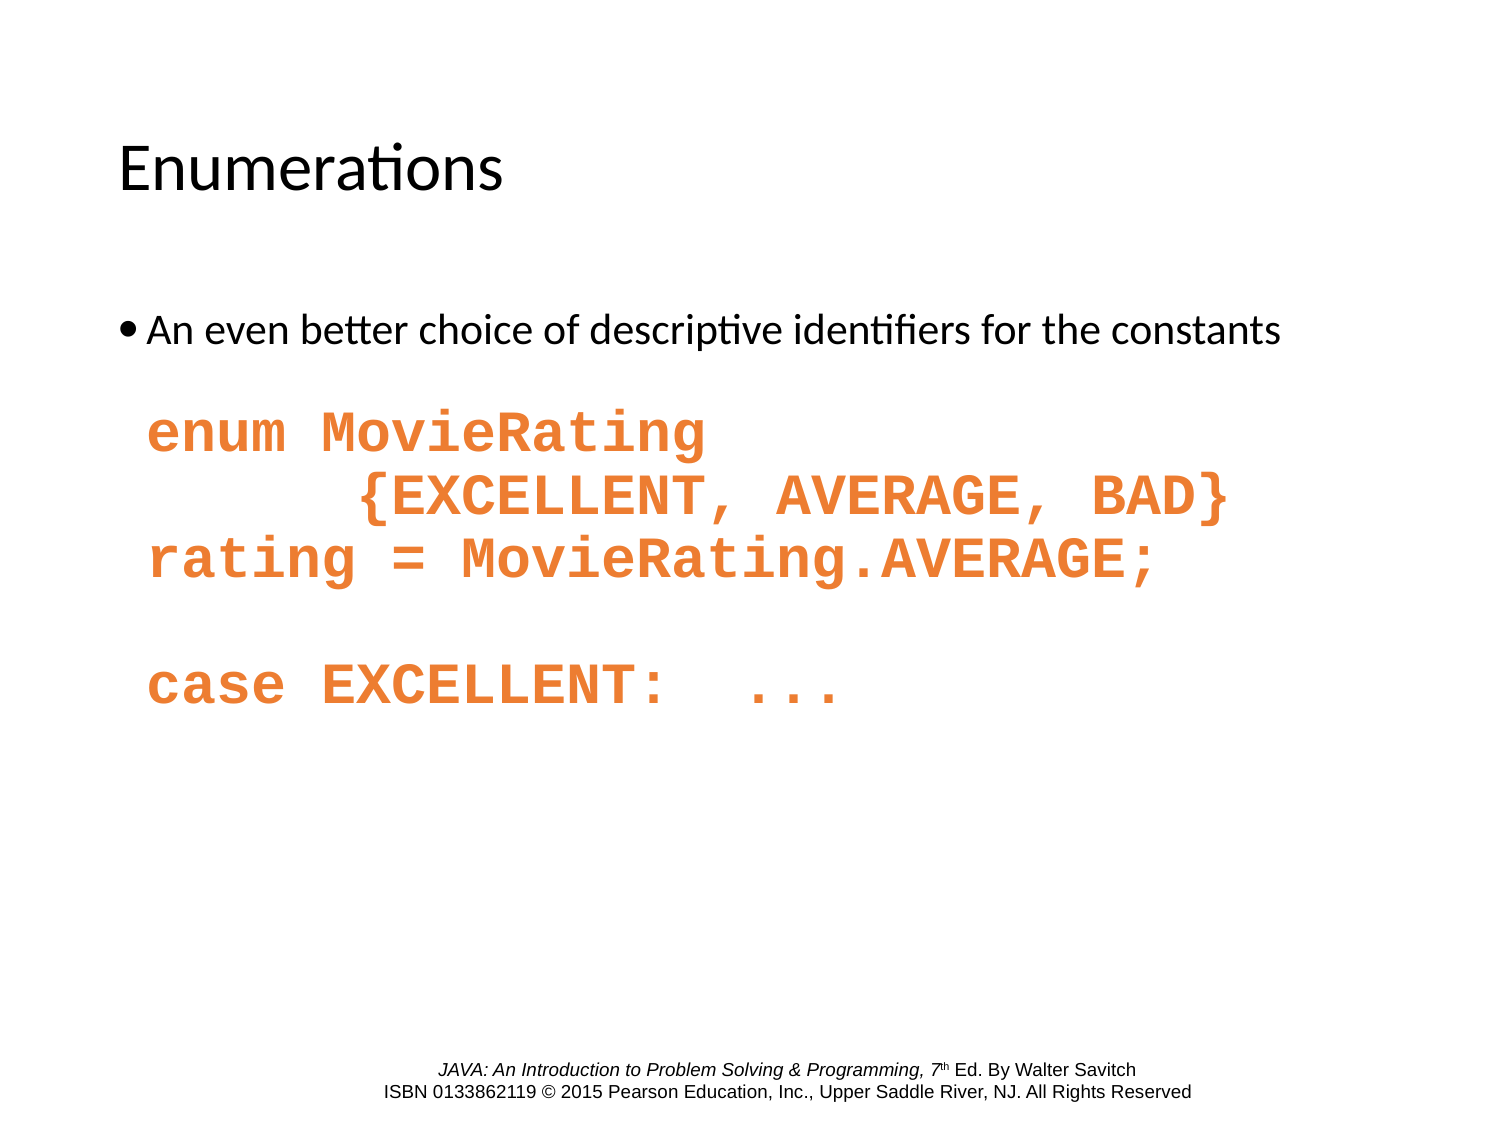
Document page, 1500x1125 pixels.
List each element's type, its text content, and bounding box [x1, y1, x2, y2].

list An even better choice of descriptive identifiers for the constants enum MovieRating {EXCELLENT, AVERAGE, BAD} rating = MovieRating.AVERAGE; case EXCELLENT: ... [103, 299, 1397, 1014]
title Enumerations [103, 59, 1397, 278]
